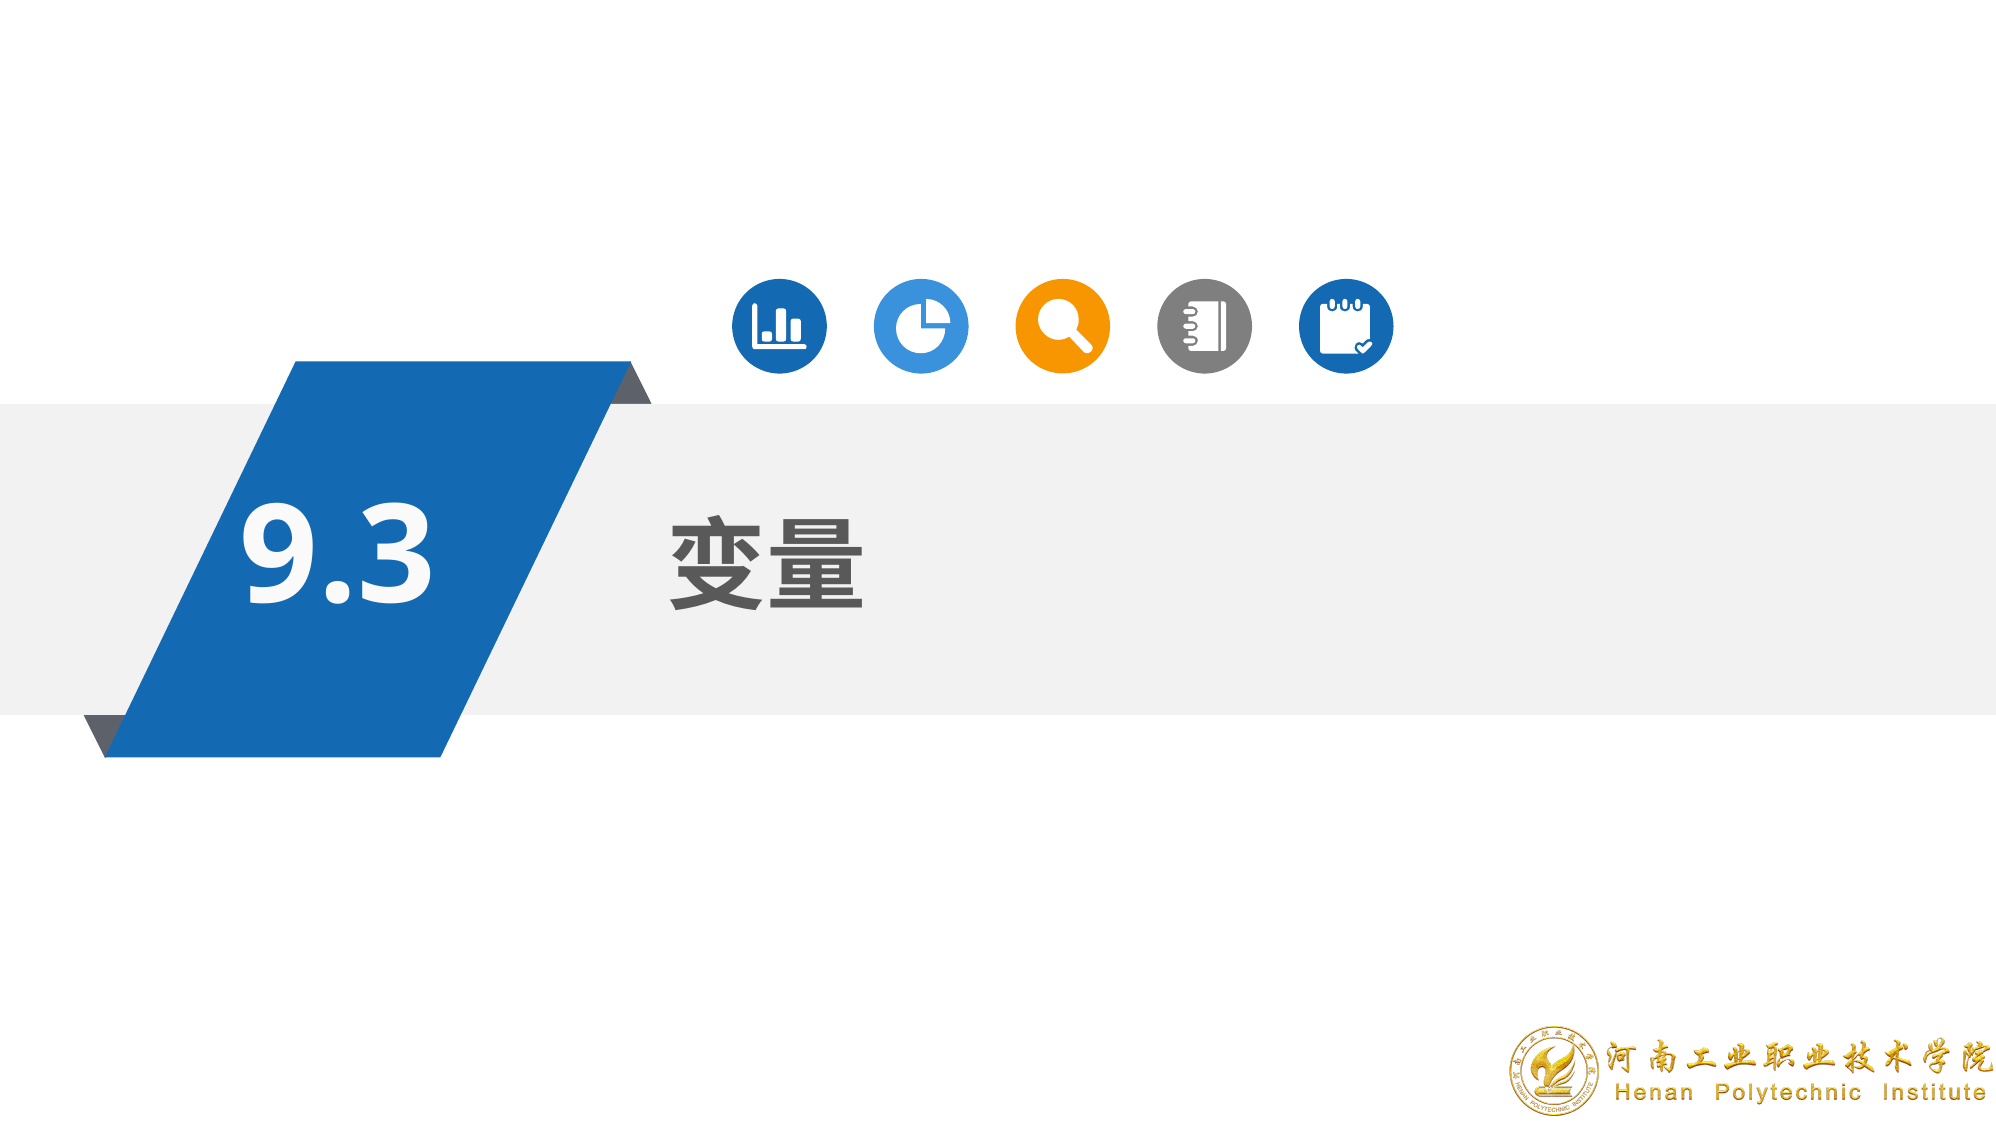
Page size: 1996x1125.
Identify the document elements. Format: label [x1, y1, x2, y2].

picture [1503, 1016, 1996, 1125]
text_box [1015, 278, 1111, 374]
text_box [873, 278, 969, 374]
text_box [1157, 278, 1253, 374]
text_box [1298, 278, 1394, 374]
text_box [0, 361, 1996, 759]
text_box [731, 278, 828, 374]
